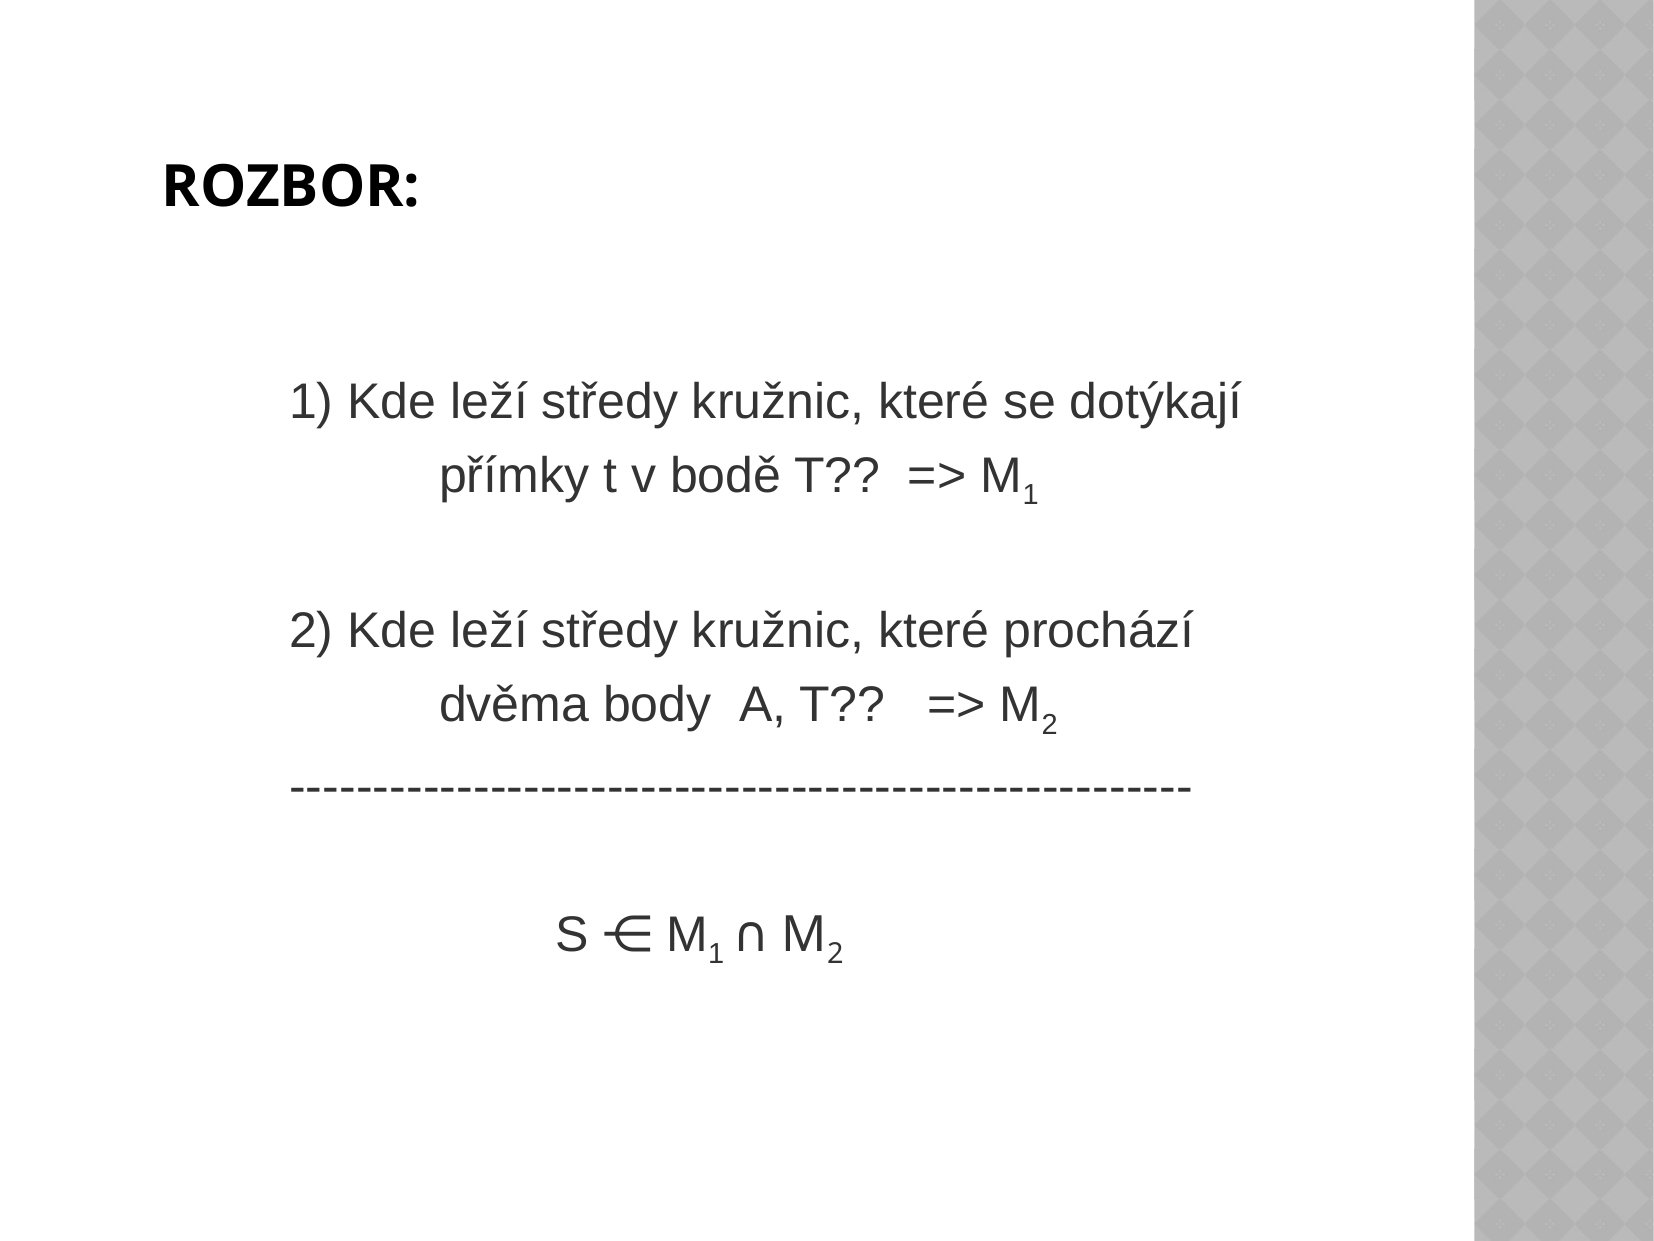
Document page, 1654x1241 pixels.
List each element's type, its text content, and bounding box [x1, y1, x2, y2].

list 1) Kde leží středy kružnic, které se dotýkají přímky t v bodě T?? => M1 2) Kde leží středy kružnic, které prochází dvěma body A, T?? => M2 ------------------------------------------------------ S ⋲ M1 ∩ M2 [272, 360, 1654, 1142]
title Rozbor: [153, 11, 1566, 219]
